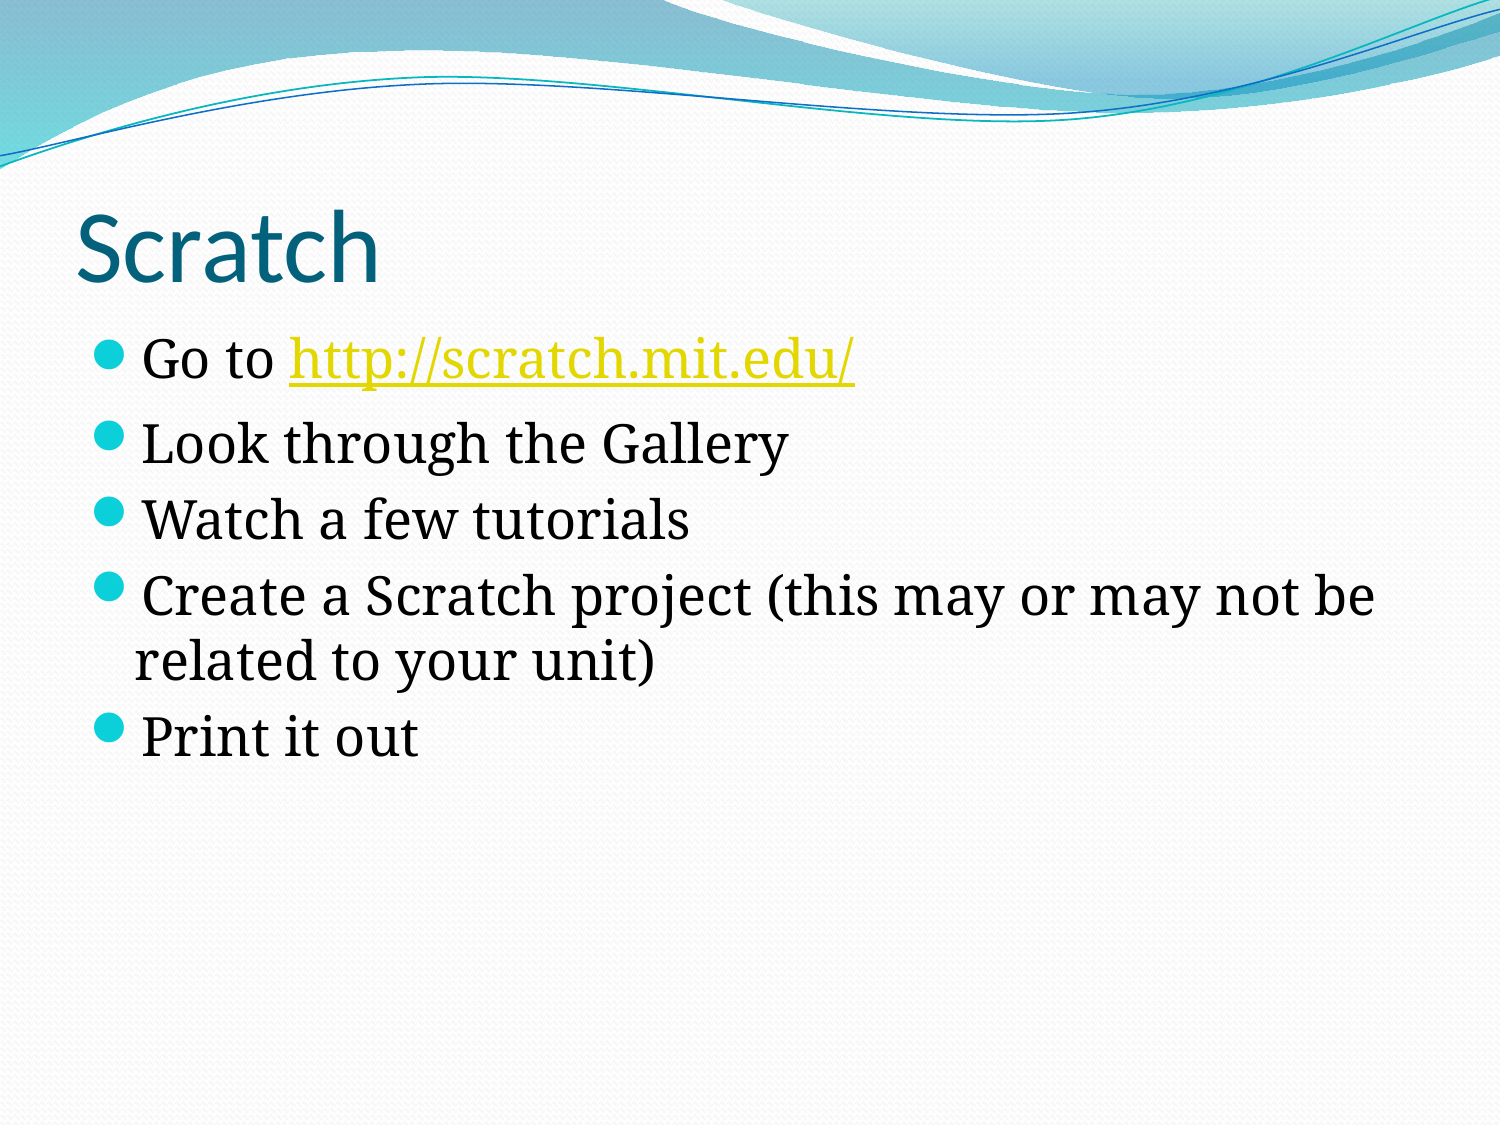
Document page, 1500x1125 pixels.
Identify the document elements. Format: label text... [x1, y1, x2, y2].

title Scratch [75, 115, 1425, 303]
list Go to http://scratch.mit.edu/ Look through the Gallery Watch a few tutorials Create a Scratch project (this may or may not be related to your unit) Print it out [75, 317, 1425, 1038]
